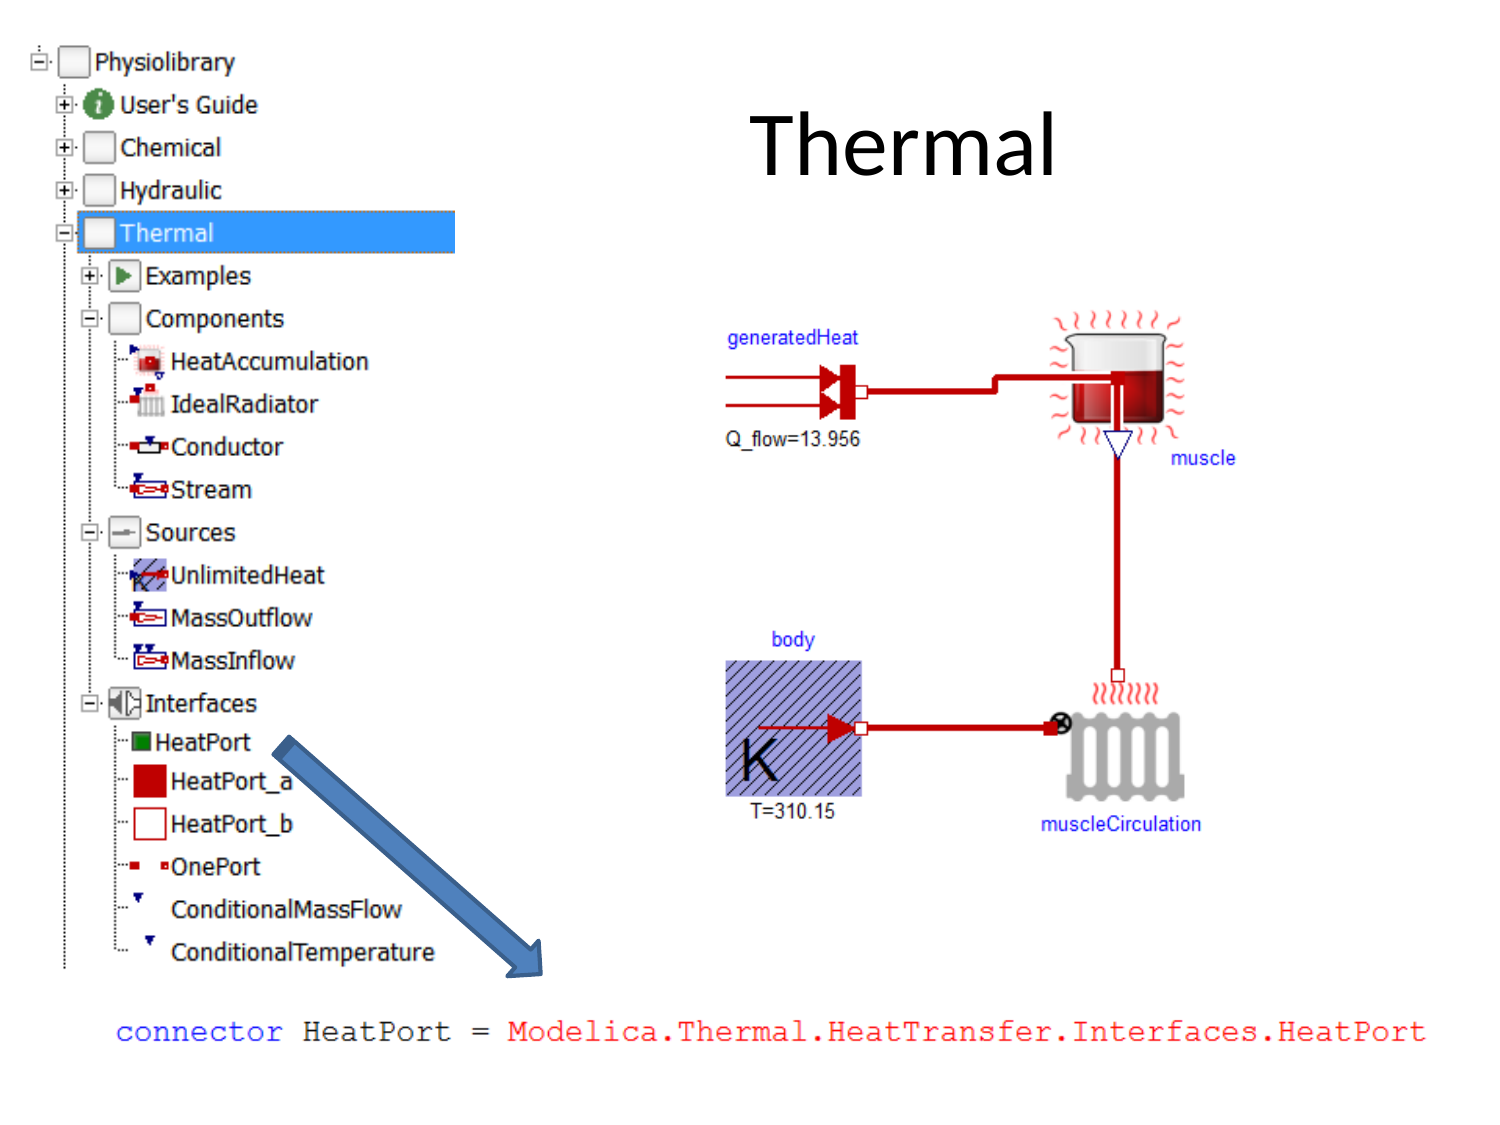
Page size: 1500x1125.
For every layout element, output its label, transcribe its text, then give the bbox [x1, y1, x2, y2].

title Thermal [455, 45, 1425, 233]
picture [643, 290, 1252, 873]
picture [29, 44, 455, 971]
picture [111, 1011, 1432, 1057]
text_box [459, 883, 543, 979]
